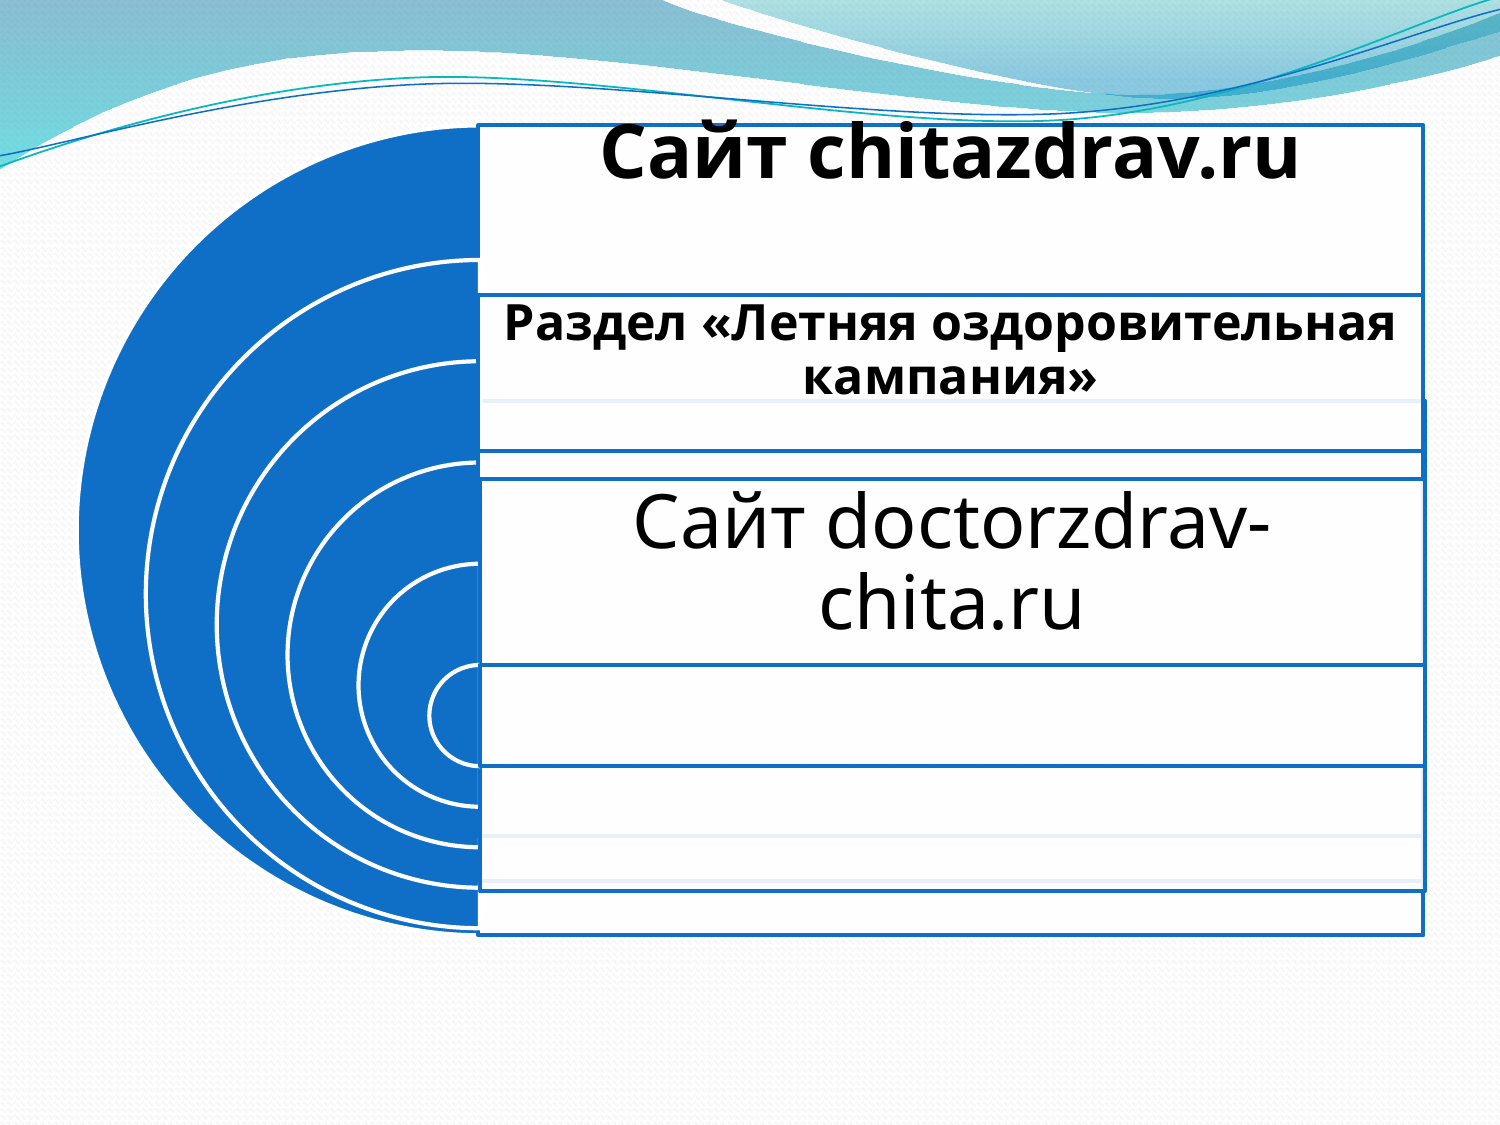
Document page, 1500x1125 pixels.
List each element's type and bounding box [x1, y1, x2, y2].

list [74, 89, 1426, 1038]
